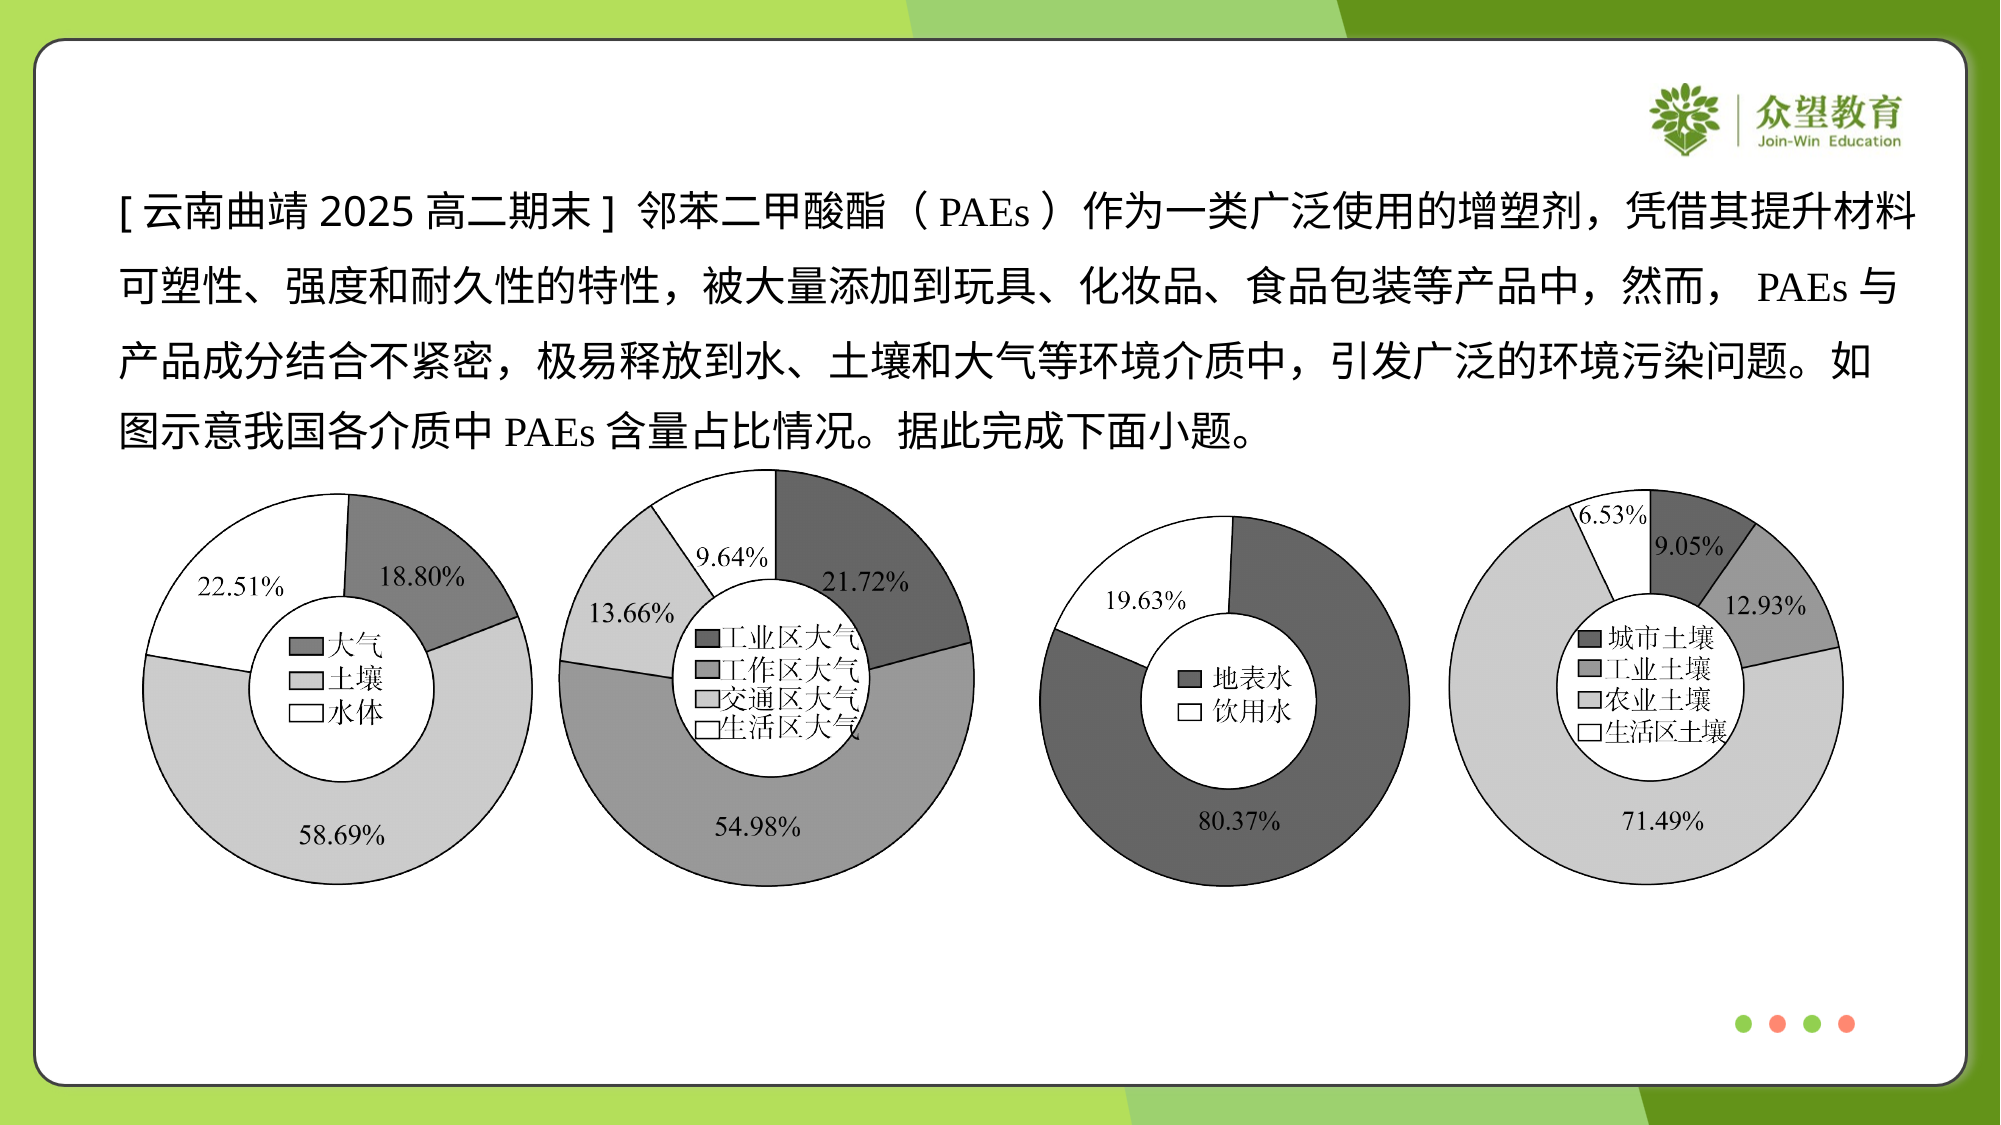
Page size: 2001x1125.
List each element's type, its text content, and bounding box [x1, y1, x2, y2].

text_box [云南曲靖2025高二期末] 邻苯二甲酸酯（PAEs）作为一类广泛使用的增塑剂，凭借其提升材料 可塑性、强度和耐久性的特性，被大量添加到玩具、化妆品、食品包装等产品中，然而，PAEs与 产品成分结合不紧密，极易释放到水、土壤和大气等环境介质中，引发广泛的环境污染问题。如 图示意我国各介质中PAEs含量占比情况。据此完成下面小题。 [118, 159, 1883, 448]
picture [0, 0, 2000, 1125]
